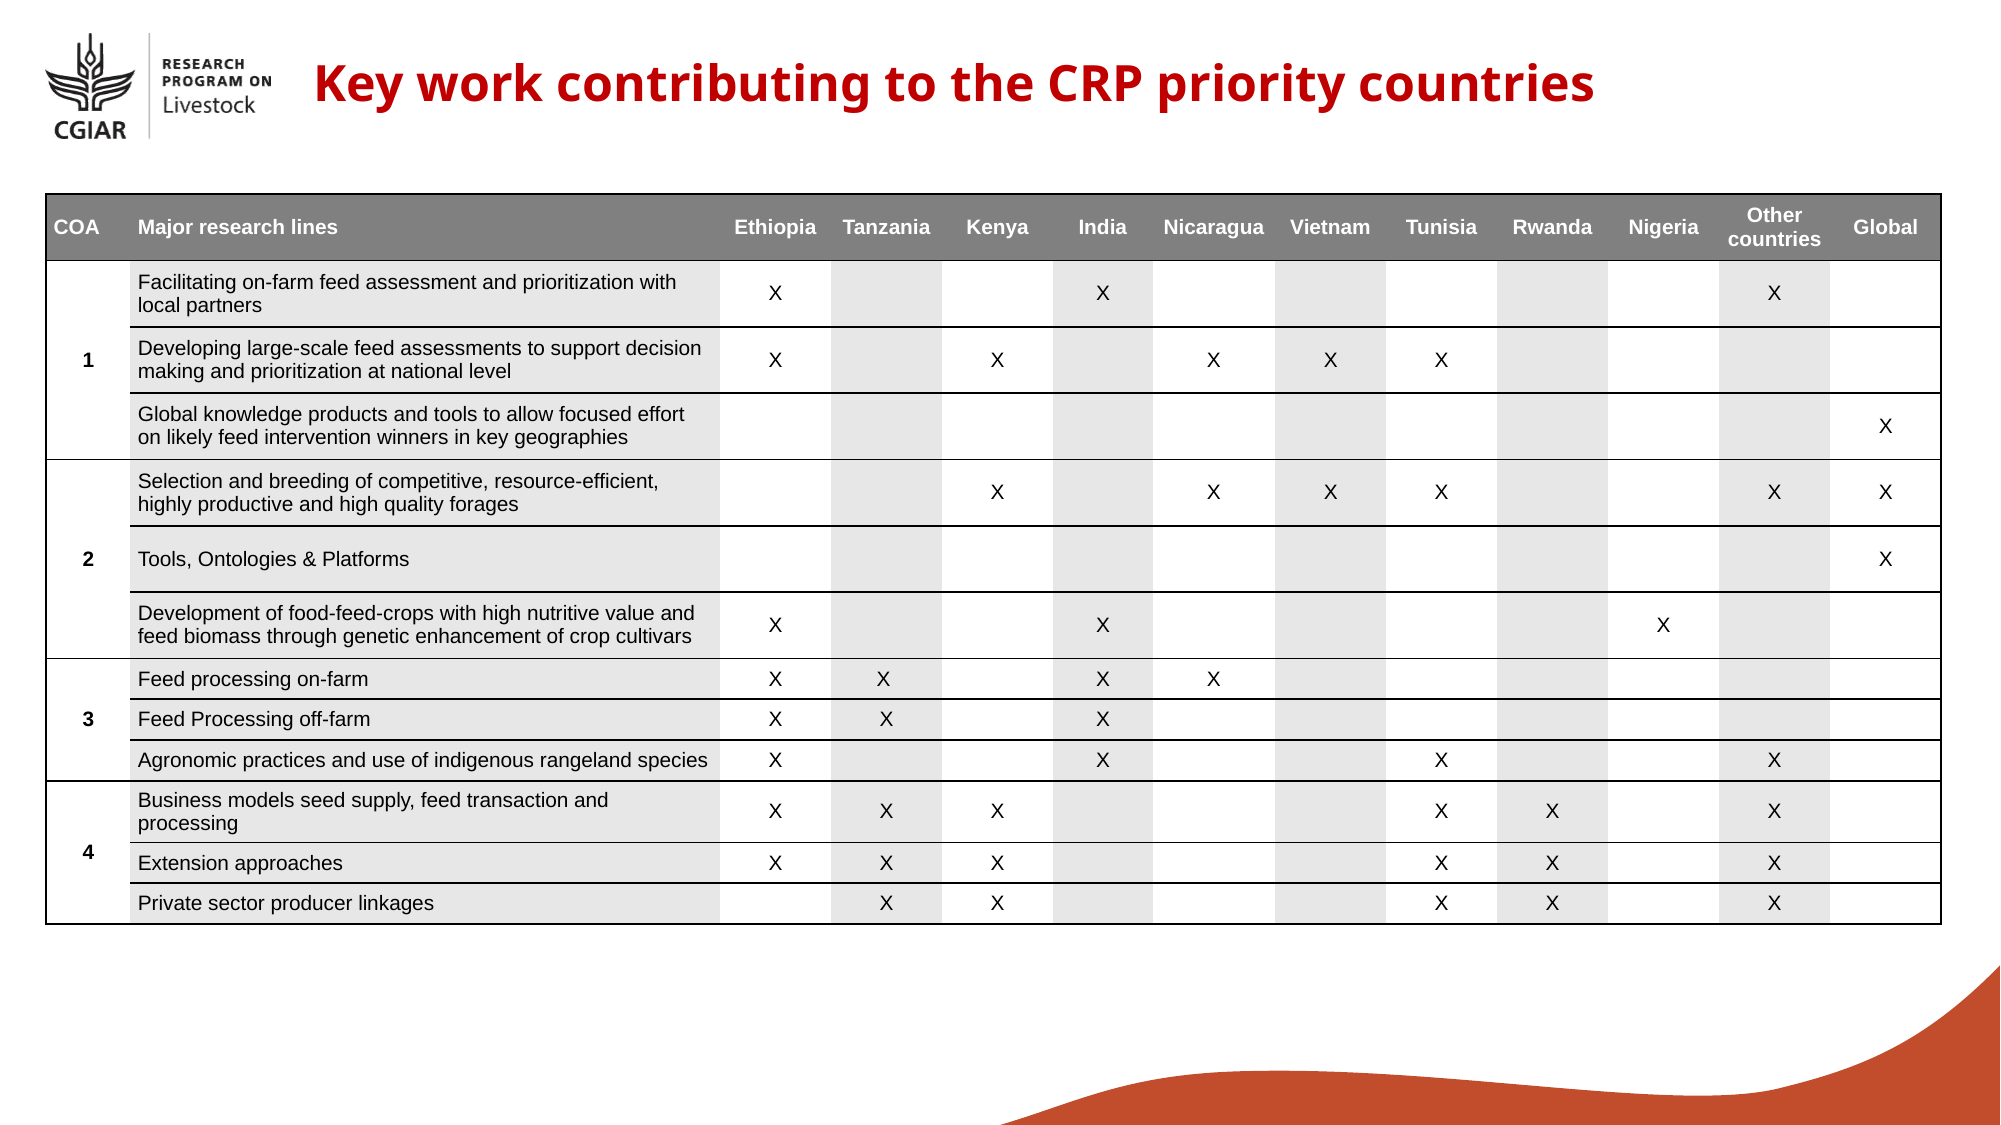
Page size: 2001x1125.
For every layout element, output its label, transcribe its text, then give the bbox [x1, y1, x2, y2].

table_cell [720, 527, 831, 591]
table_cell Tools, Ontologies & Platforms [130, 527, 720, 591]
table_cell [1497, 593, 1608, 658]
table_cell X [1386, 782, 1497, 842]
table_cell [1153, 700, 1275, 739]
table_cell 4 [47, 782, 130, 923]
table_cell [1830, 700, 1940, 739]
table_cell [1386, 394, 1497, 459]
table_cell [1275, 782, 1386, 842]
table_cell [942, 659, 1053, 698]
table_cell Agronomic practices and use of indigenous rangeland species [130, 741, 720, 780]
table_header Ethiopia [720, 195, 831, 260]
table_cell 2 [47, 460, 130, 658]
table_cell [1153, 843, 1275, 882]
table_cell 1 [47, 261, 130, 459]
table_cell X [1153, 659, 1275, 698]
table_header Kenya [942, 195, 1053, 260]
table_cell [1153, 782, 1275, 842]
table_cell [1053, 328, 1153, 392]
table_cell Business models seed supply, feed transaction and processing [130, 782, 720, 842]
table_cell X [1275, 328, 1386, 392]
table_cell [1386, 593, 1497, 658]
table_cell X [1153, 328, 1275, 392]
table_cell [1275, 261, 1386, 326]
table_cell [1608, 659, 1719, 698]
table_cell [1608, 527, 1719, 591]
table_cell [720, 460, 831, 525]
table_cell [1497, 460, 1608, 525]
table_cell [1386, 659, 1497, 698]
table_cell 3 [47, 659, 130, 780]
table_header Vietnam [1275, 195, 1386, 260]
table_cell [1608, 843, 1719, 882]
table_cell [1275, 884, 1386, 923]
table_cell [1608, 884, 1719, 923]
table_cell X [1719, 884, 1830, 923]
table_cell [1153, 741, 1275, 780]
table_cell [942, 394, 1053, 459]
table_cell X [1386, 328, 1497, 392]
table_cell [831, 328, 942, 392]
table_cell X [1153, 460, 1275, 525]
table_cell [1497, 527, 1608, 591]
table_cell [1153, 394, 1275, 459]
table_cell [1053, 527, 1153, 591]
table_header Tanzania [831, 195, 942, 260]
table_cell [942, 700, 1053, 739]
table_header Nigeria [1608, 195, 1719, 260]
table_cell X [1053, 700, 1153, 739]
table_cell Feed processing on-farm [130, 659, 720, 698]
table_cell [1053, 884, 1153, 923]
table_cell [1497, 394, 1608, 459]
table_cell [1153, 884, 1275, 923]
table_header Tunisia [1386, 195, 1497, 260]
table_cell [1153, 261, 1275, 326]
table_cell X [1719, 741, 1830, 780]
table_cell [942, 527, 1053, 591]
table_cell X [1053, 593, 1153, 658]
table_cell [1275, 741, 1386, 780]
table_cell X [942, 884, 1053, 923]
table_cell [1497, 328, 1608, 392]
table_cell [831, 394, 942, 459]
table_cell [1608, 261, 1719, 326]
table_cell Developing large-scale feed assessments to support decision making and prioritization at national level [130, 328, 720, 392]
table_cell [1608, 782, 1719, 842]
table_cell [1497, 741, 1608, 780]
table_cell X [1719, 782, 1830, 842]
table_cell [1830, 843, 1940, 882]
table_cell Global knowledge products and tools to allow focused effort on likely feed intervention winners in key geographies [130, 394, 720, 459]
table_cell [1386, 261, 1497, 326]
table_cell X [1830, 394, 1940, 459]
table_cell [1275, 659, 1386, 698]
table_cell X [1497, 843, 1608, 882]
table_cell X [831, 884, 942, 923]
table_cell [1608, 460, 1719, 525]
table_cell X [1608, 593, 1719, 658]
picture [45, 33, 271, 139]
table_cell [1719, 700, 1830, 739]
table_cell [1719, 394, 1830, 459]
table_cell [1830, 328, 1940, 392]
table_cell [831, 527, 942, 591]
table_cell [1275, 527, 1386, 591]
table_cell [831, 741, 942, 780]
table_cell [1608, 394, 1719, 459]
table_cell [1053, 843, 1153, 882]
table_cell Facilitating on-farm feed assessment and prioritization with local partners [130, 261, 720, 326]
table_cell X [720, 700, 831, 739]
table_cell X [1053, 741, 1153, 780]
table_cell X [942, 328, 1053, 392]
table_cell X [1053, 659, 1153, 698]
table_cell X [1053, 261, 1153, 326]
table_cell [942, 593, 1053, 658]
table_cell [942, 261, 1053, 326]
table_cell Private sector producer linkages [130, 884, 720, 923]
table_cell [831, 261, 942, 326]
table_cell X [1719, 261, 1830, 326]
table_cell [1608, 700, 1719, 739]
table_cell X [1497, 884, 1608, 923]
table_header Nicaragua [1153, 195, 1275, 260]
table_header Other countries [1719, 195, 1830, 260]
table_cell X [720, 782, 831, 842]
table_cell [831, 593, 942, 658]
table_header India [1053, 195, 1153, 260]
table_cell [1497, 659, 1608, 698]
table_cell X [831, 700, 942, 739]
table_cell [1719, 659, 1830, 698]
table_cell [1608, 741, 1719, 780]
text_box Key work contributing to the CRP priority countries [298, 43, 1942, 119]
table_cell X [720, 328, 831, 392]
table_cell X [720, 741, 831, 780]
table_cell Feed Processing off-farm [130, 700, 720, 739]
table_cell [1719, 593, 1830, 658]
table_cell X [720, 843, 831, 882]
table_cell [1830, 659, 1940, 698]
table_cell X [720, 659, 831, 698]
table_cell X [1497, 782, 1608, 842]
table_cell X [720, 261, 831, 326]
table_cell X [942, 460, 1053, 525]
table_cell X [1275, 460, 1386, 525]
table_cell X [942, 843, 1053, 882]
table_cell [942, 741, 1053, 780]
table_cell [1275, 394, 1386, 459]
table_cell X [1386, 741, 1497, 780]
table_cell [1719, 527, 1830, 591]
table_cell [1719, 328, 1830, 392]
table_cell X [1830, 460, 1940, 525]
table_header COA [47, 195, 130, 260]
table_cell [1053, 782, 1153, 842]
table_cell X [1830, 527, 1940, 591]
table_cell [1497, 261, 1608, 326]
table_cell [720, 394, 831, 459]
table_cell [1275, 843, 1386, 882]
table_cell [1053, 460, 1153, 525]
table_cell [1275, 700, 1386, 739]
table_header Global [1830, 195, 1940, 260]
table_cell X [1386, 843, 1497, 882]
table_header Major research lines [130, 195, 720, 260]
table_cell [1830, 884, 1940, 923]
table_cell Development of food-feed-crops with high nutritive value and feed biomass through genetic enhancement of crop cultivars [130, 593, 720, 658]
table_cell [1497, 700, 1608, 739]
table_cell X [1719, 460, 1830, 525]
table_cell [1053, 394, 1153, 459]
table_cell X [942, 782, 1053, 842]
table_cell [1830, 261, 1940, 326]
table_cell [1608, 328, 1719, 392]
table_cell [1275, 593, 1386, 658]
table_cell [1386, 527, 1497, 591]
table_cell X [1386, 460, 1497, 525]
table_cell [1830, 593, 1940, 658]
table_cell Extension approaches [130, 843, 720, 882]
table_cell X [831, 843, 942, 882]
table_cell [1830, 782, 1940, 842]
table_cell [831, 460, 942, 525]
table_cell [1830, 741, 1940, 780]
table_cell [1386, 700, 1497, 739]
table_cell X [1719, 843, 1830, 882]
table_cell [720, 884, 831, 923]
table_cell X [831, 659, 942, 698]
table_cell [1153, 527, 1275, 591]
table_cell X [831, 782, 942, 842]
table_cell X [1386, 884, 1497, 923]
table_cell [1153, 593, 1275, 658]
table_cell Selection and breeding of competitive, resource-efficient, highly productive and high quality forages [130, 460, 720, 525]
table_cell X [720, 593, 831, 658]
table_header Rwanda [1497, 195, 1608, 260]
